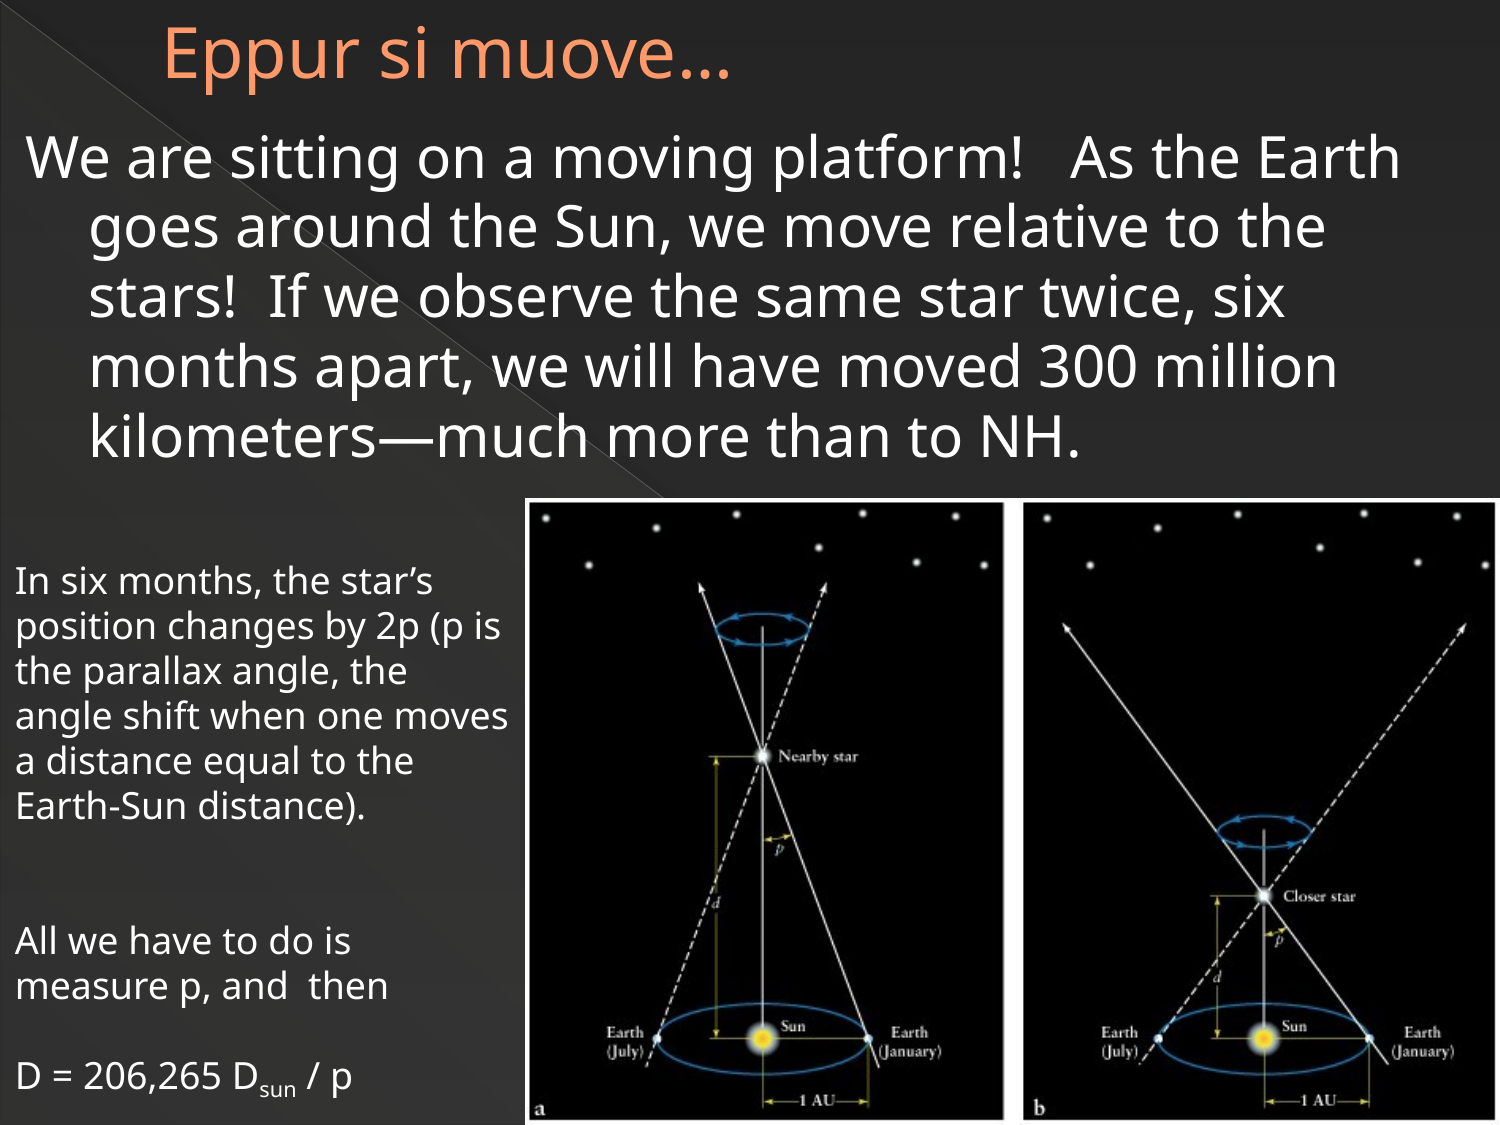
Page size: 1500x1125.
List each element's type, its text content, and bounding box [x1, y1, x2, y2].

picture [524, 497, 1500, 1125]
text_box In six months, the star’s position changes by 2p (p is the parallax angle, the angle shift when one moves a distance equal to the Earth-Sun distance). All we have to do is measure p, and then D = 206,265 Dsun / p [0, 549, 515, 1109]
title Eppur si muove… [75, 0, 1425, 100]
list We are sitting on a moving platform! As the Earth goes around the Sun, we move relative to the stars! If we observe the same star twice, six months apart, we will have moved 300 million kilometers—much more than to NH. [0, 112, 1500, 549]
